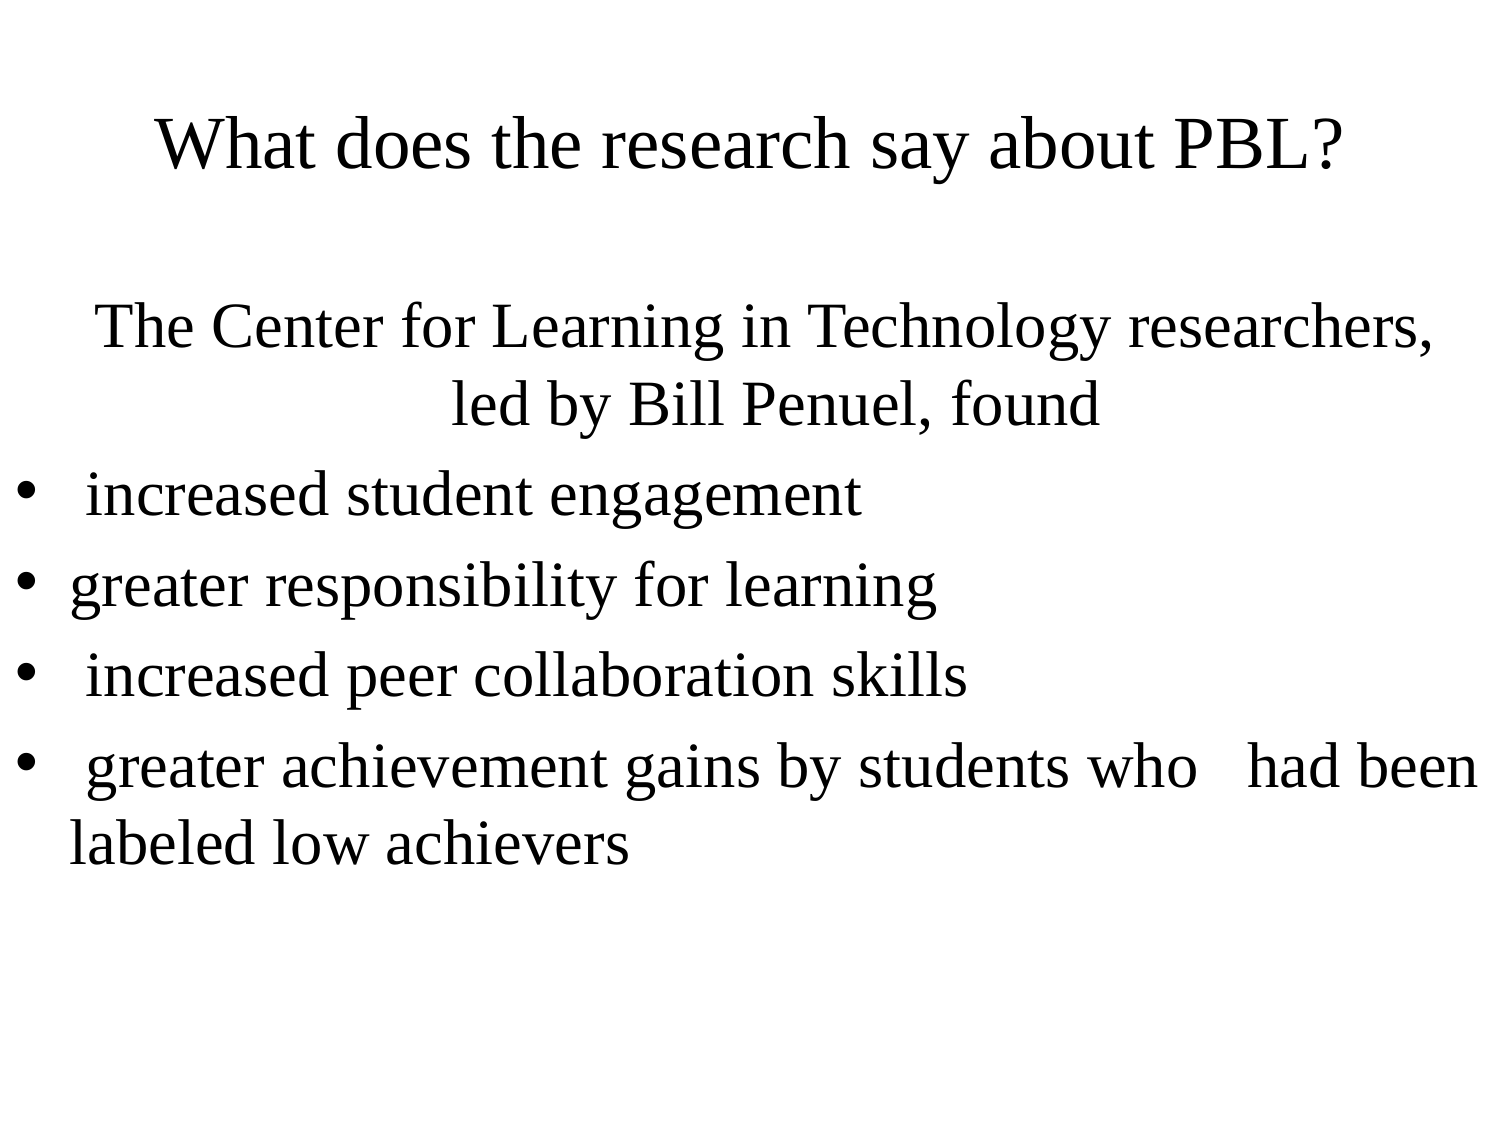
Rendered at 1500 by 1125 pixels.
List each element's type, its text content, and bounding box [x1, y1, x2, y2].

list The Center for Learning in Technology researchers, led by Bill Penuel, found increased student engagement greater responsibility for learning increased peer collaboration skills greater achievement gains by students who had been labeled low achievers [0, 275, 1500, 886]
title What does the research say about PBL? [75, 45, 1425, 233]
